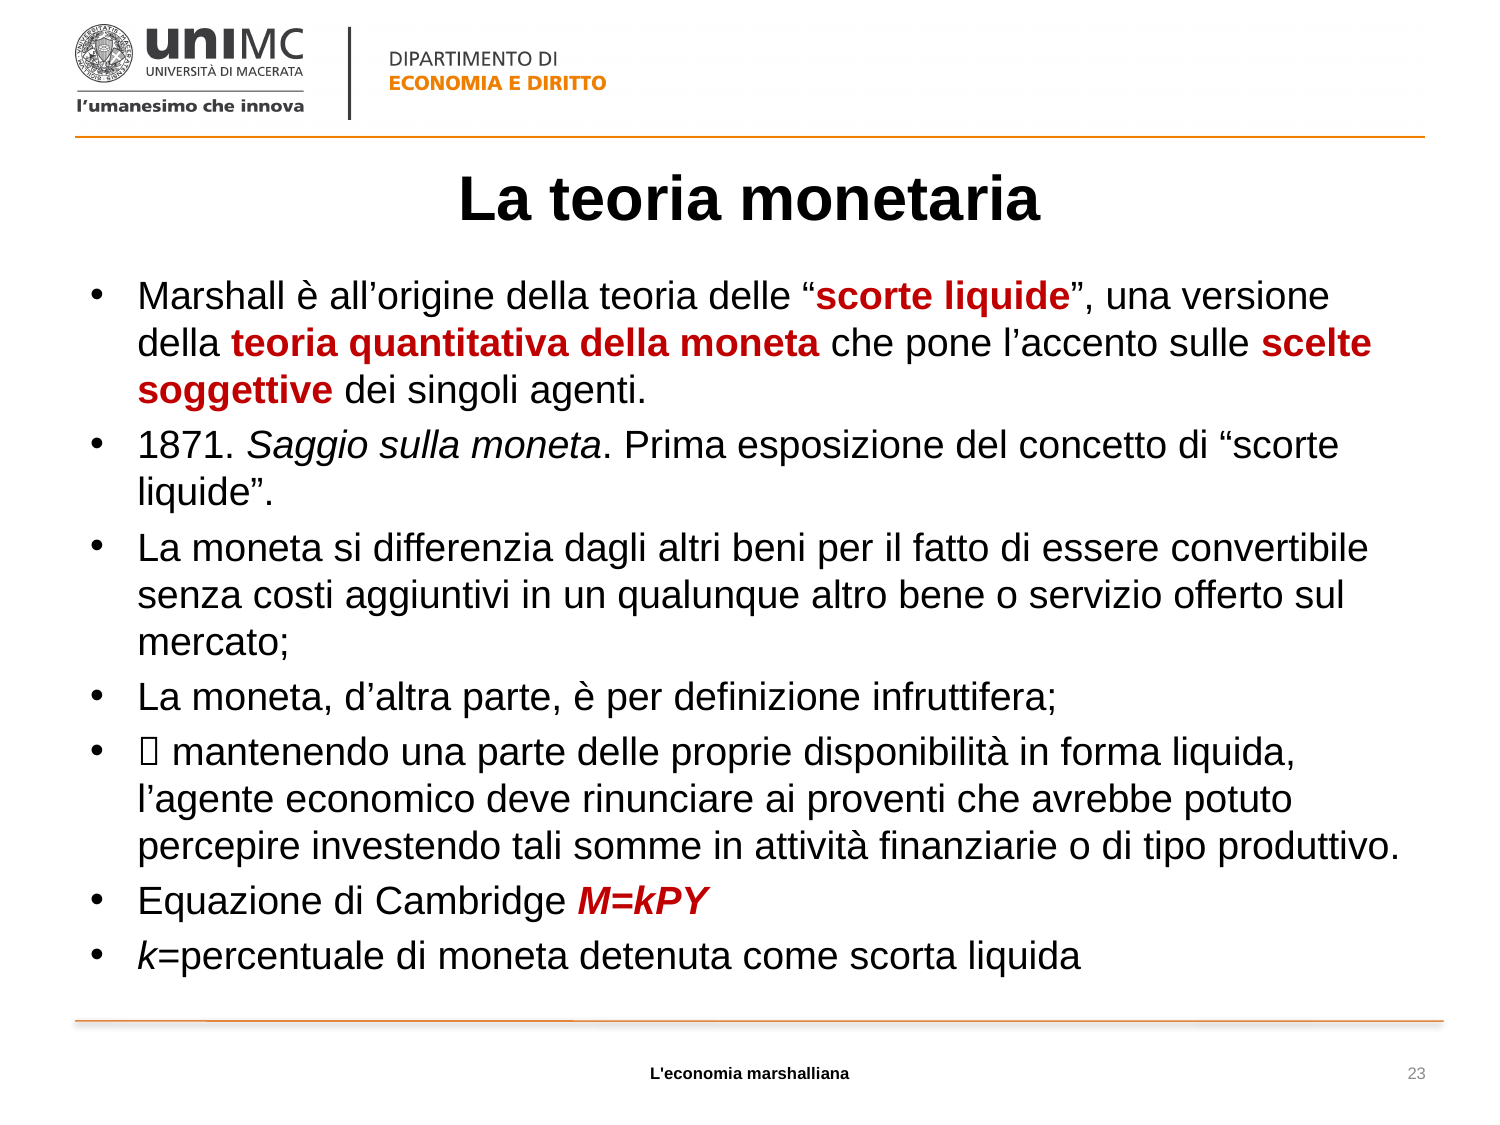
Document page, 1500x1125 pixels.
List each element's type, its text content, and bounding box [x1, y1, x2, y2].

list Marshall è all’origine della teoria delle “scorte liquide”, una versione della teoria quantitativa della moneta che pone l’accento sulle scelte soggettive dei singoli agenti. 1871. Saggio sulla moneta. Prima esposizione del concetto di “scorte liquide”. La moneta si differenzia dagli altri beni per il fatto di essere convertibile senza costi aggiuntivi in un qualunque altro bene o servizio offerto sul mercato; La moneta, d’altra parte, è per definizione infruttifera;  mantenendo una parte delle proprie disponibilità in forma liquida, l’agente economico deve rinunciare ai proventi che avrebbe potuto percepire investendo tali somme in attività finanziarie o di tipo produttivo. Equazione di Cambridge M=kPY k=percentuale di moneta detenuta come scorta liquida [75, 262, 1425, 1005]
slide_number 23 [1091, 1042, 1442, 1103]
title La teoria monetaria [75, 149, 1425, 241]
picture [75, 24, 1425, 138]
footer L'economia marshalliana [512, 1042, 988, 1103]
